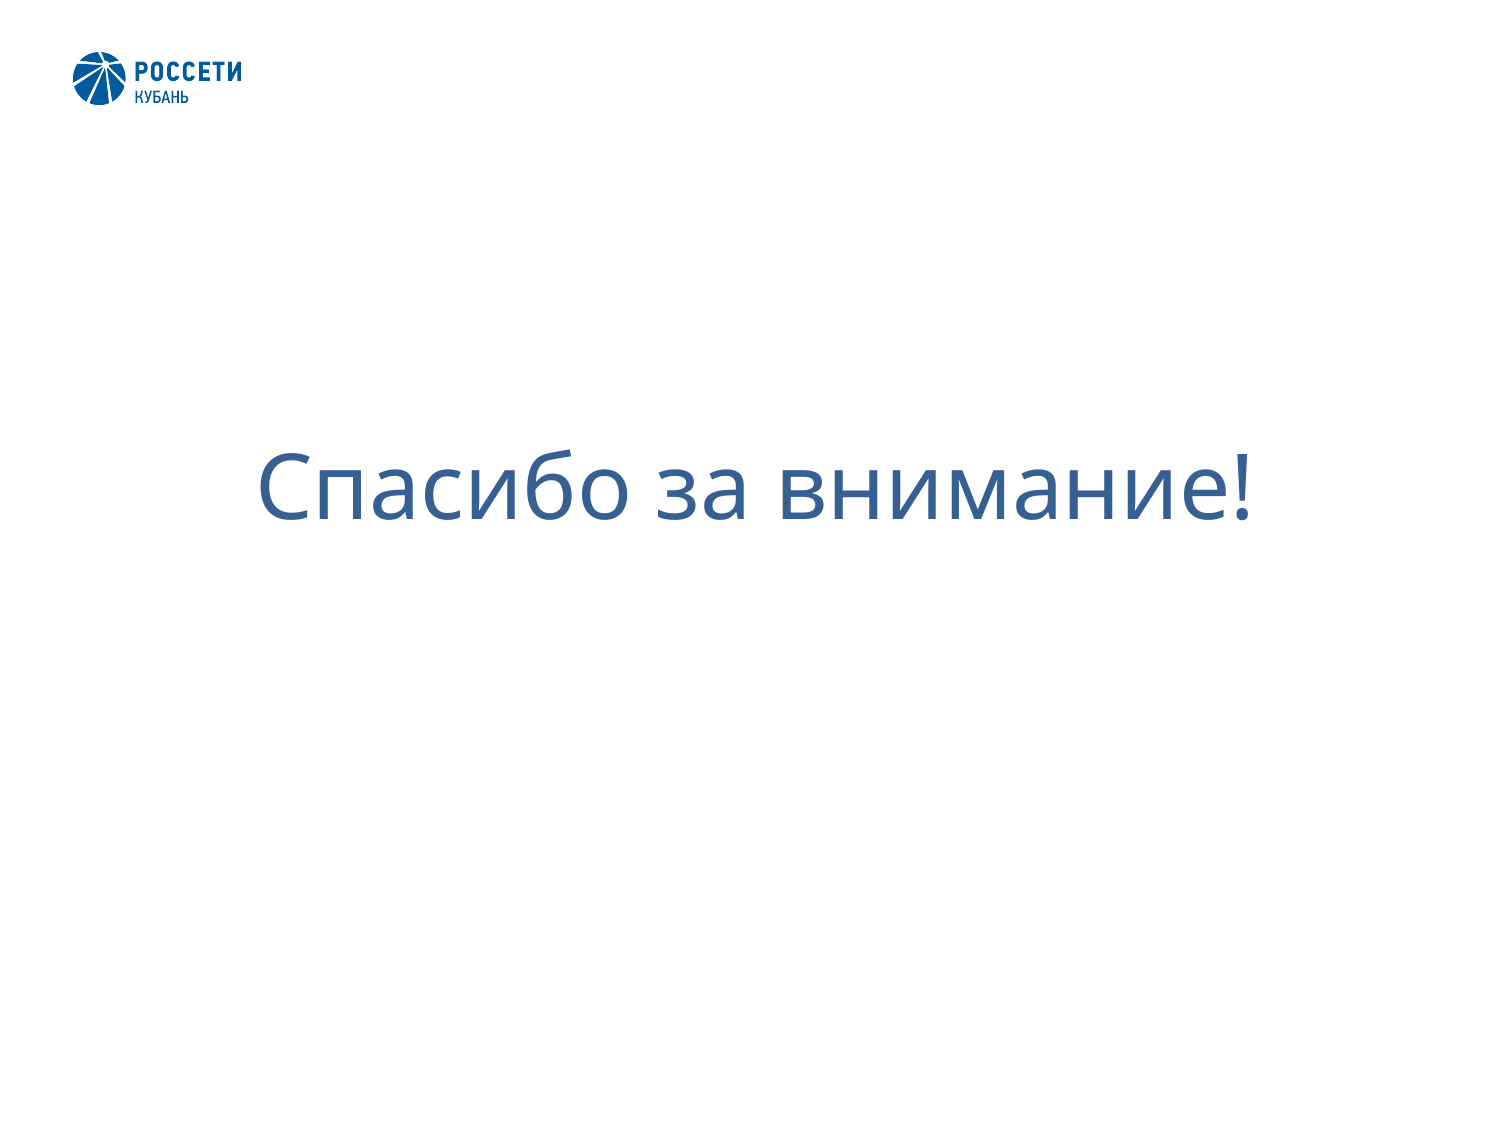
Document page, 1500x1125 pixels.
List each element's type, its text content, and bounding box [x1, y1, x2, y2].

list Спасибо за внимание! [254, 428, 1316, 564]
picture [69, 43, 245, 114]
